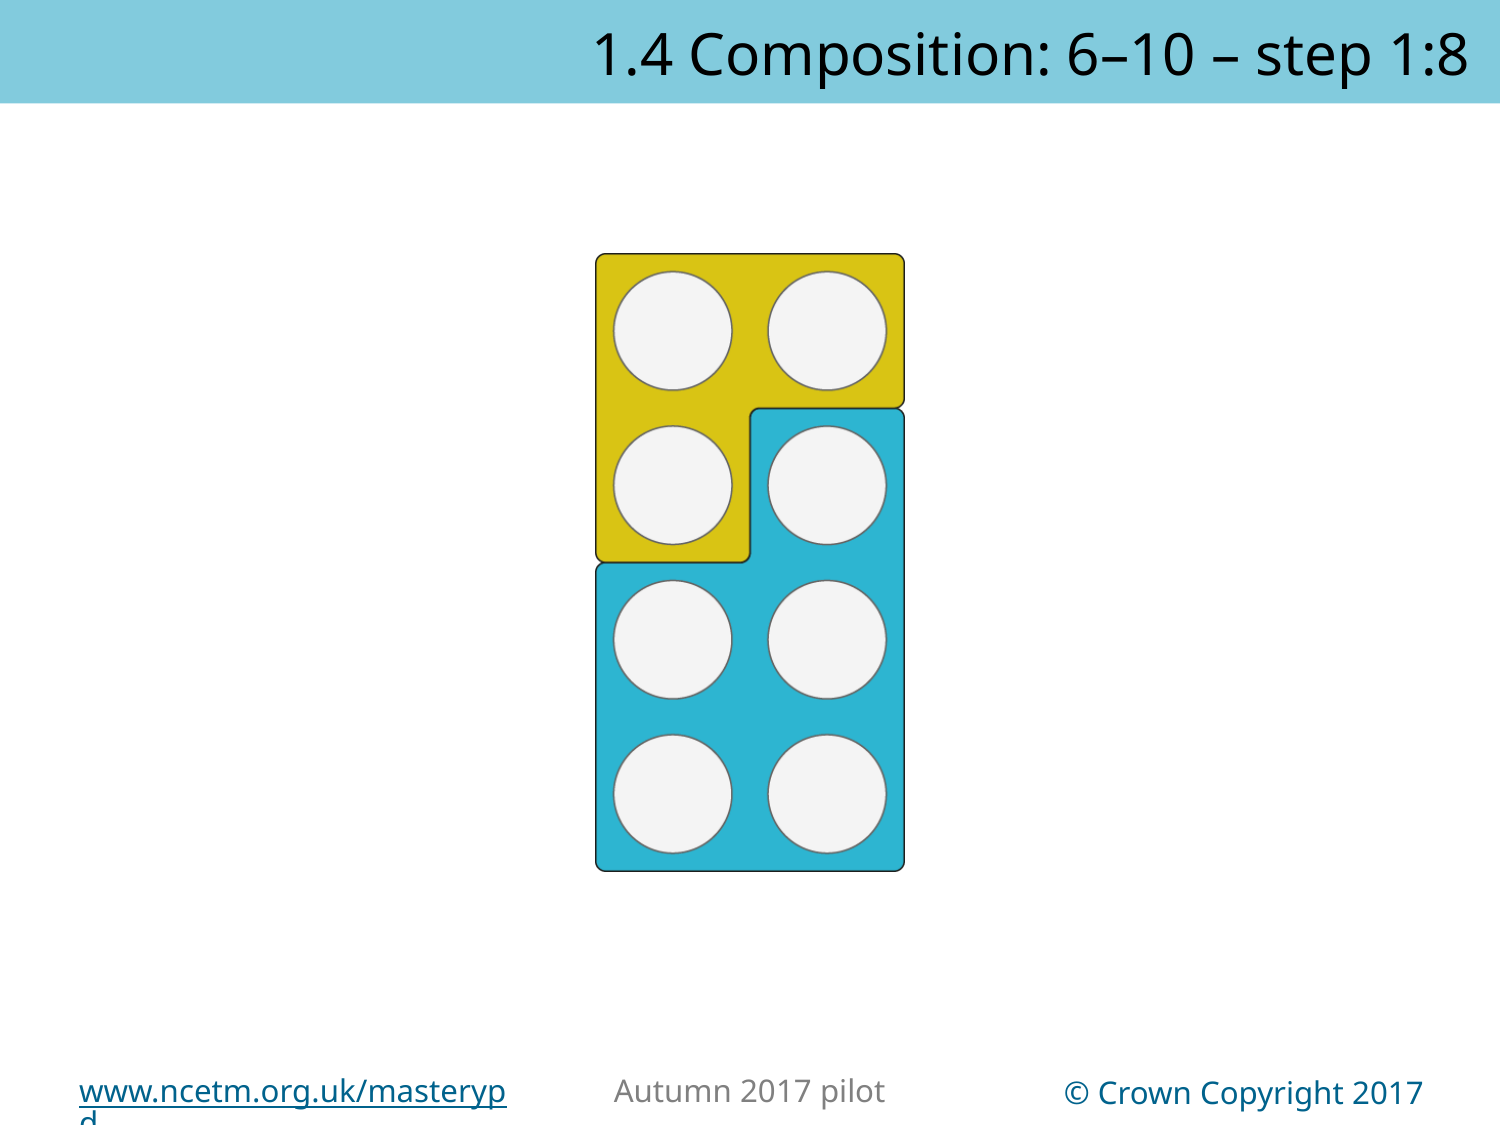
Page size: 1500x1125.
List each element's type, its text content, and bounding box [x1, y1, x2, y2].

picture [594, 253, 906, 872]
list 1.4 Composition: 6–10 – step 1:8 [0, 0, 1500, 104]
